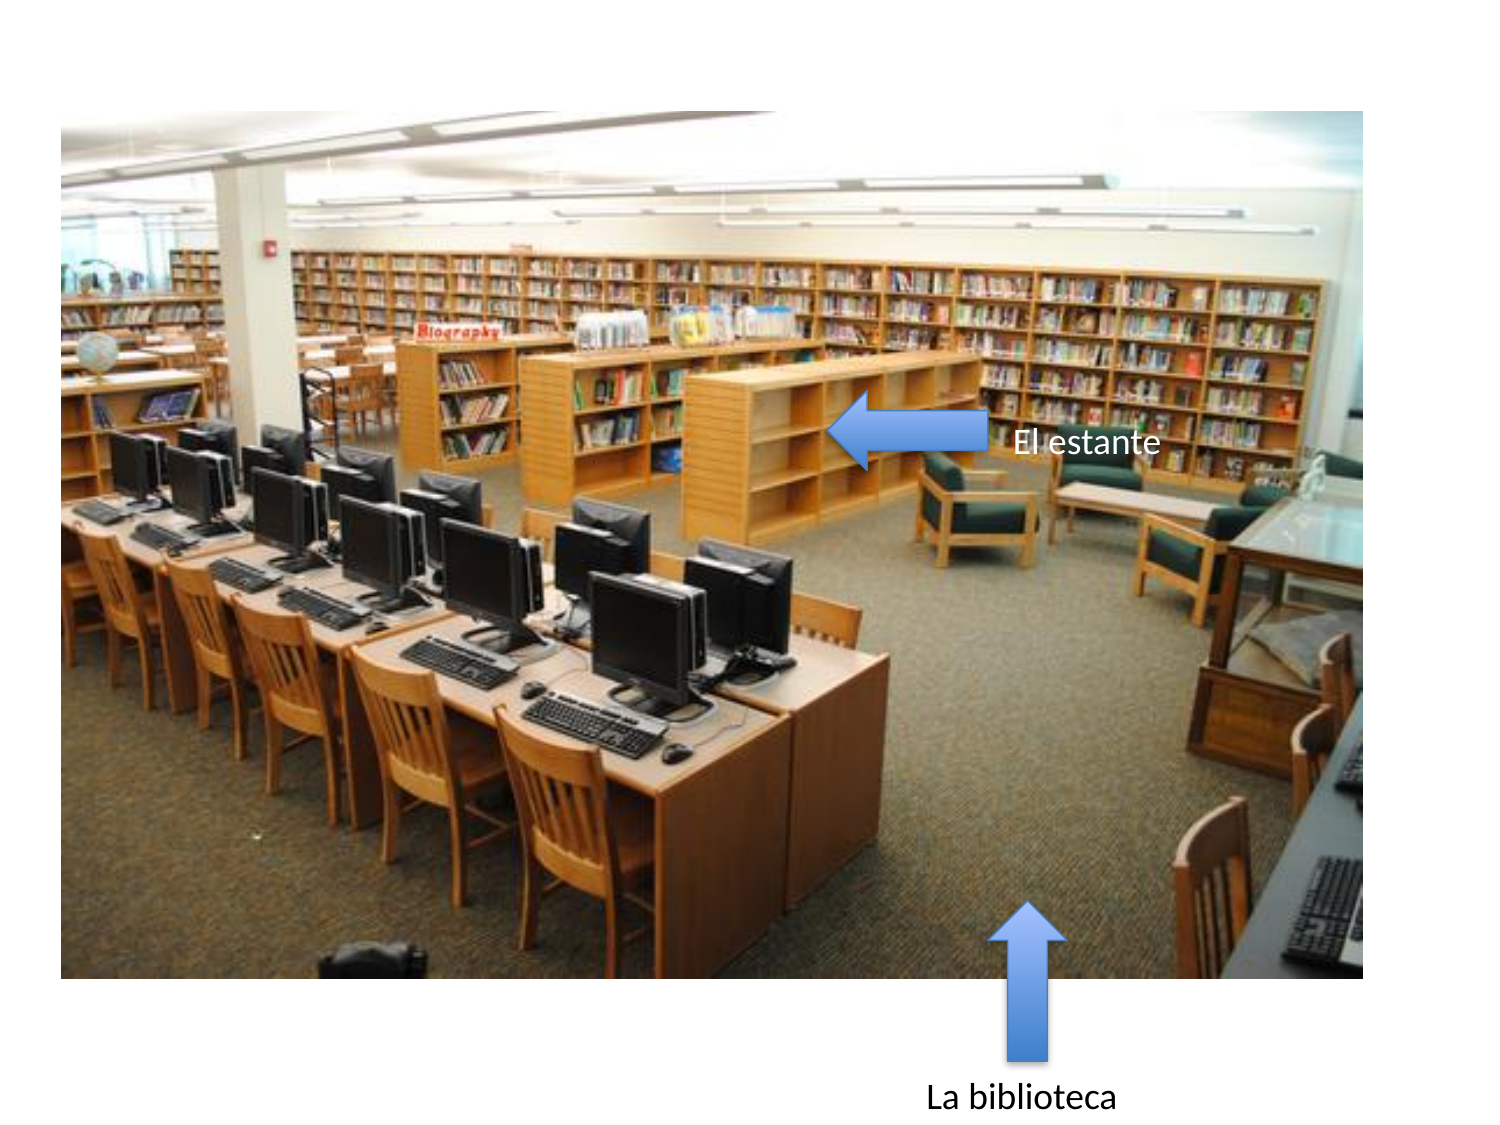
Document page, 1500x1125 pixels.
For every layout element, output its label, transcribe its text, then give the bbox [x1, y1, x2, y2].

text_box La biblioteca [911, 1064, 1133, 1125]
text_box [1006, 986, 1049, 1062]
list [0, 111, 1500, 979]
